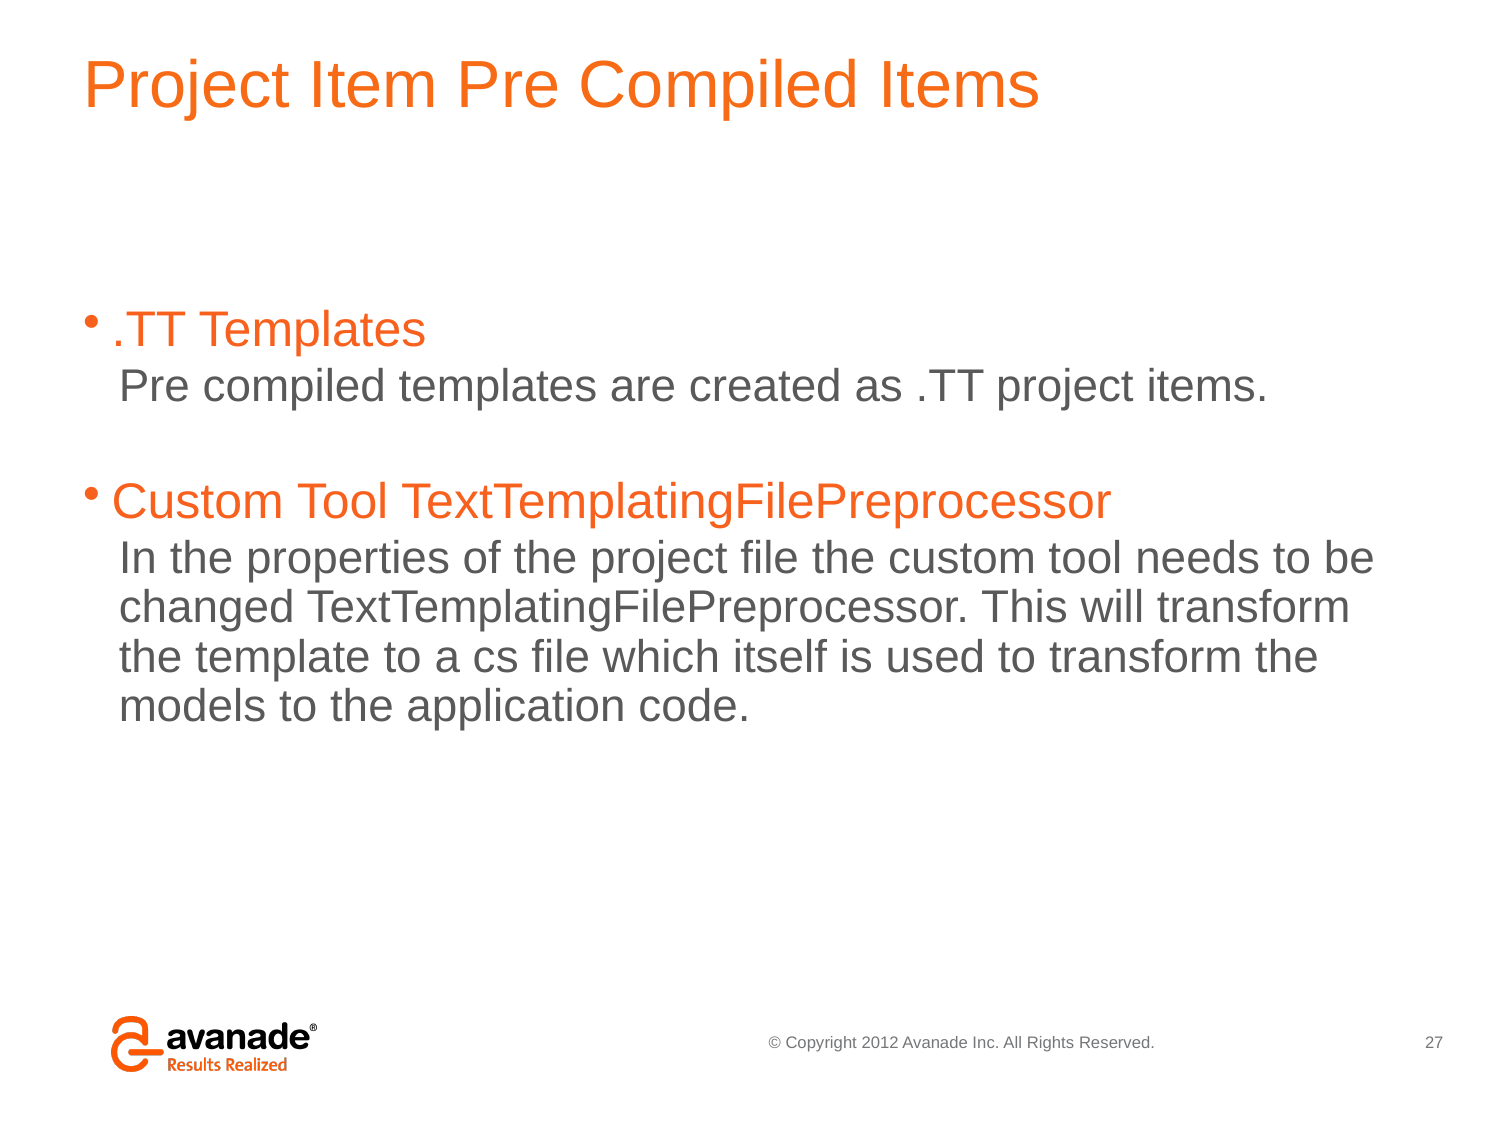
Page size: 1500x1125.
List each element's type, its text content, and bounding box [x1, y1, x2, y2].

picture [111, 1016, 317, 1072]
slide_number 27 [1424, 1033, 1500, 1058]
title Project Item Pre Compiled Items [82, 49, 1419, 200]
list .TT Templates Pre compiled templates are created as .TT project items. Custom Tool TextTemplatingFilePreprocessor In the properties of the project file the custom tool needs to be changed TextTemplatingFilePreprocessor. This will transform the template to a cs file which itself is used to transform the models to the application code. [82, 239, 1419, 966]
